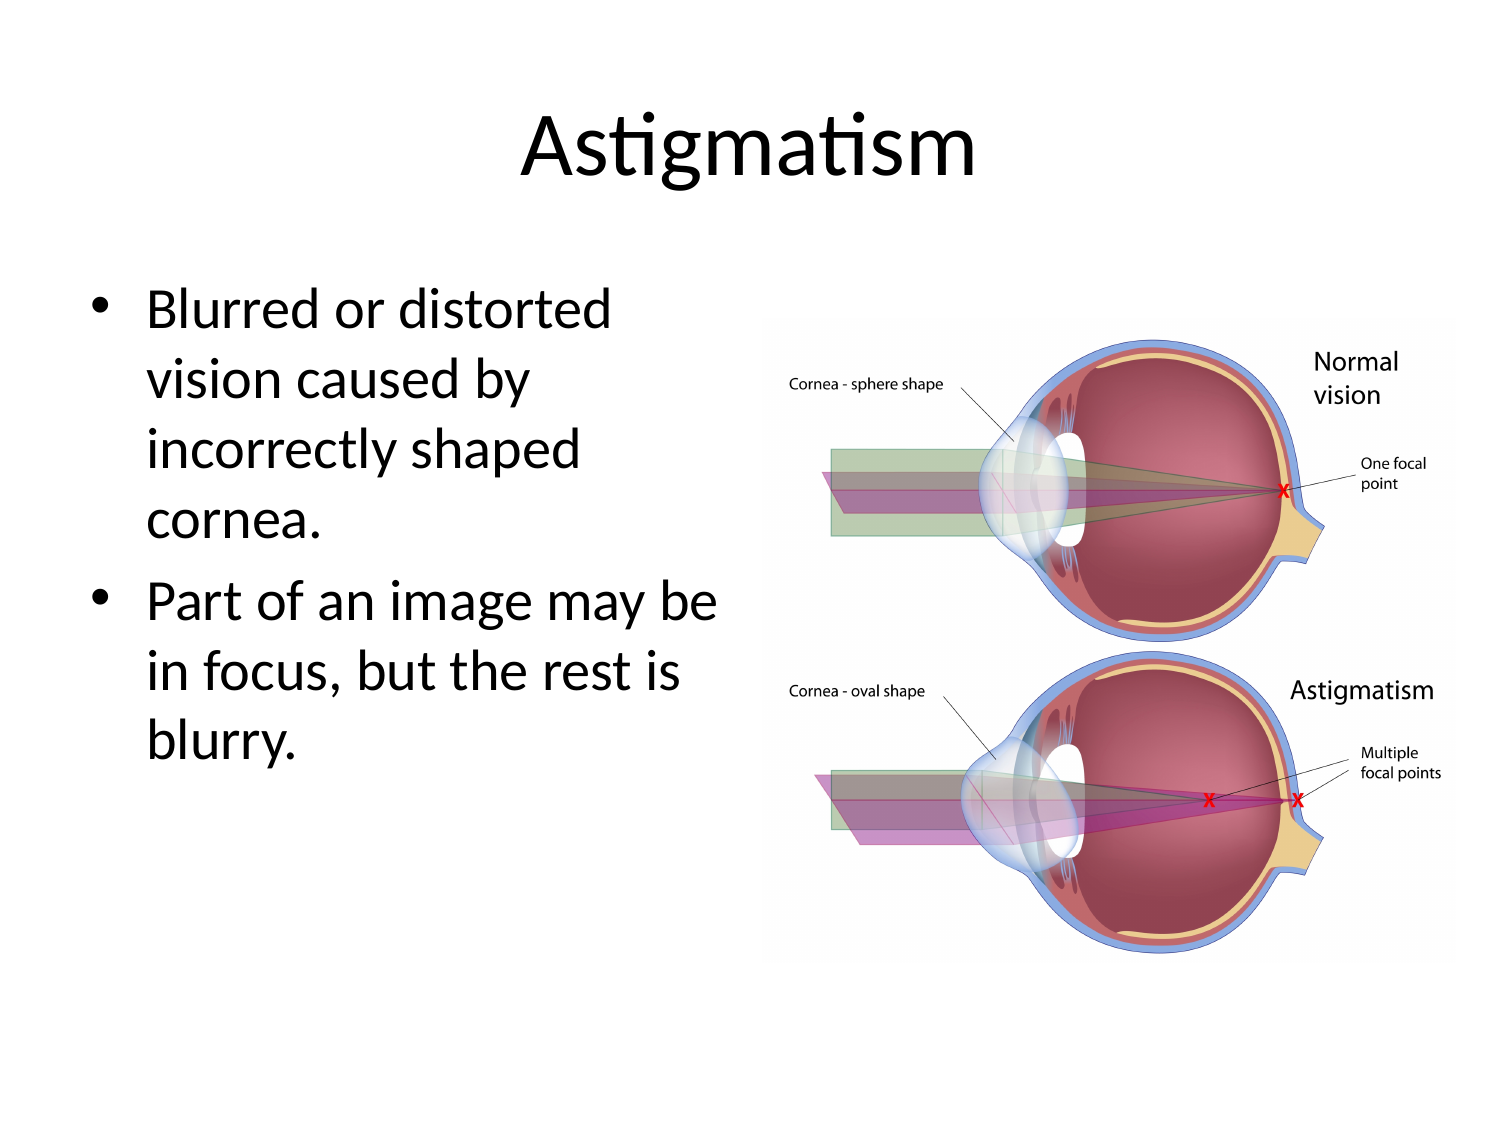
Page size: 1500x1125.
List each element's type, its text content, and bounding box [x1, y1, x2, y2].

title Astigmatism [75, 45, 1425, 233]
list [762, 201, 1456, 1079]
list Blurred or distorted vision caused by incorrectly shaped cornea. Part of an image may be in focus, but the rest is blurry. [75, 262, 738, 1005]
